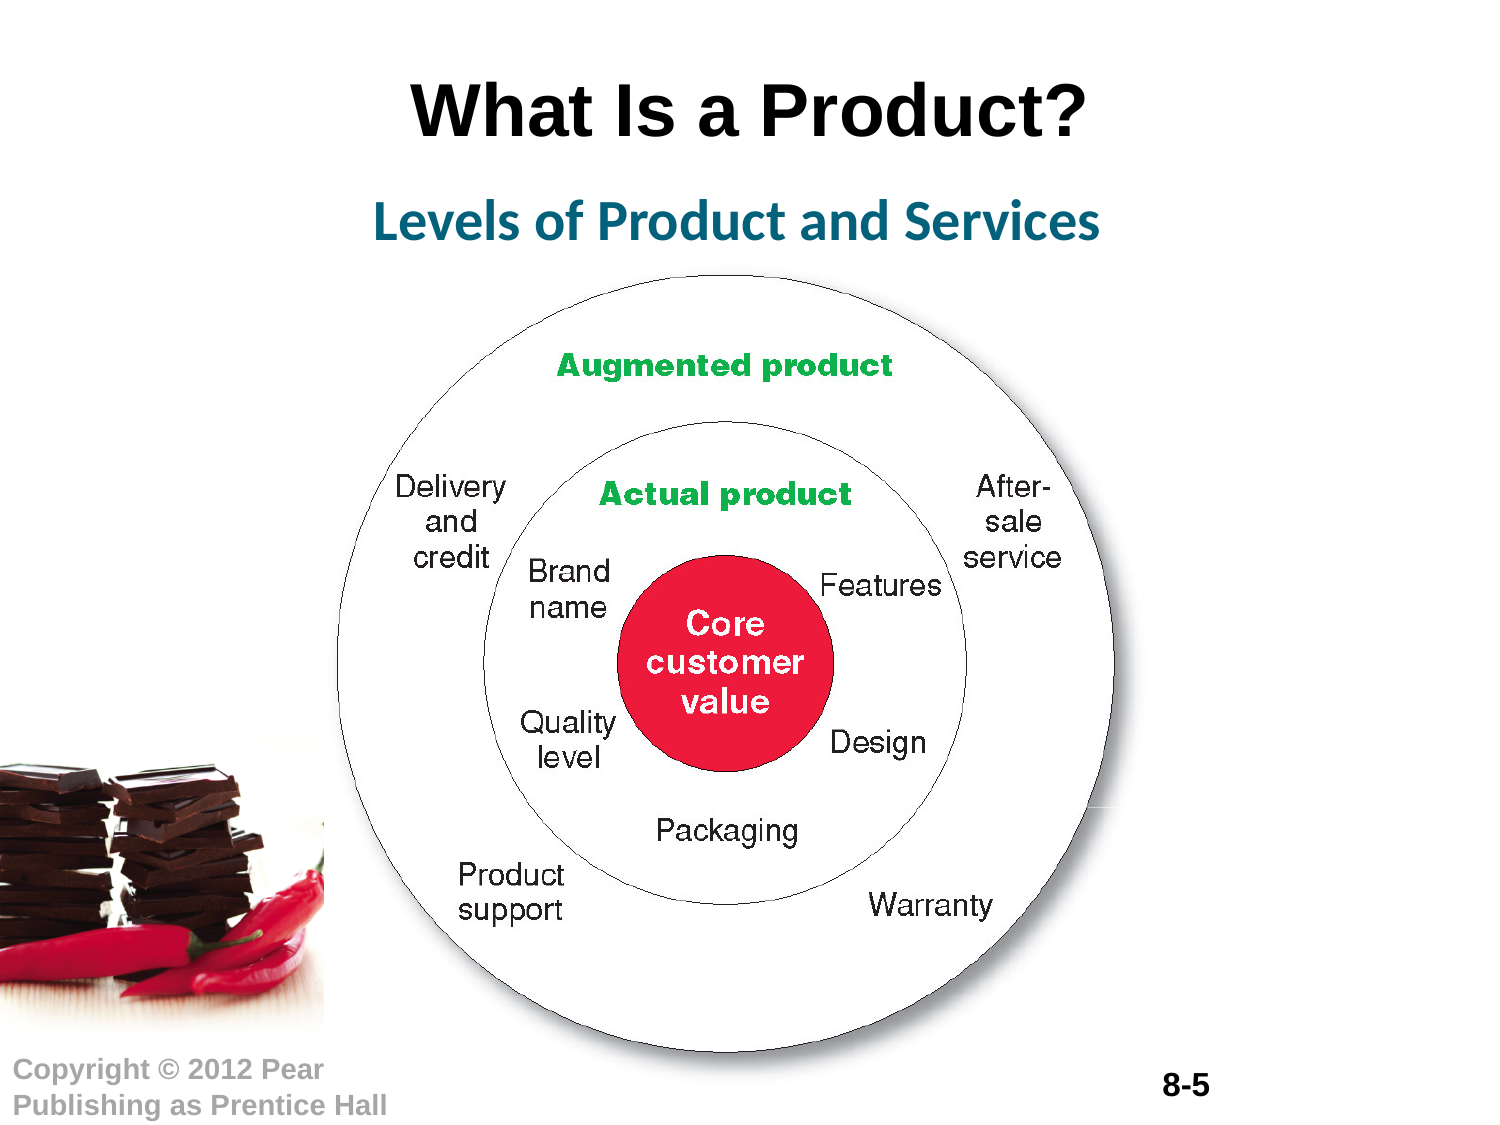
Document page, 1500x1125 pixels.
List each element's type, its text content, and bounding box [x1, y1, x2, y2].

title What Is a Product? [112, 12, 1388, 201]
list Levels of Product and Services [149, 174, 1326, 238]
picture [0, 262, 1151, 1088]
